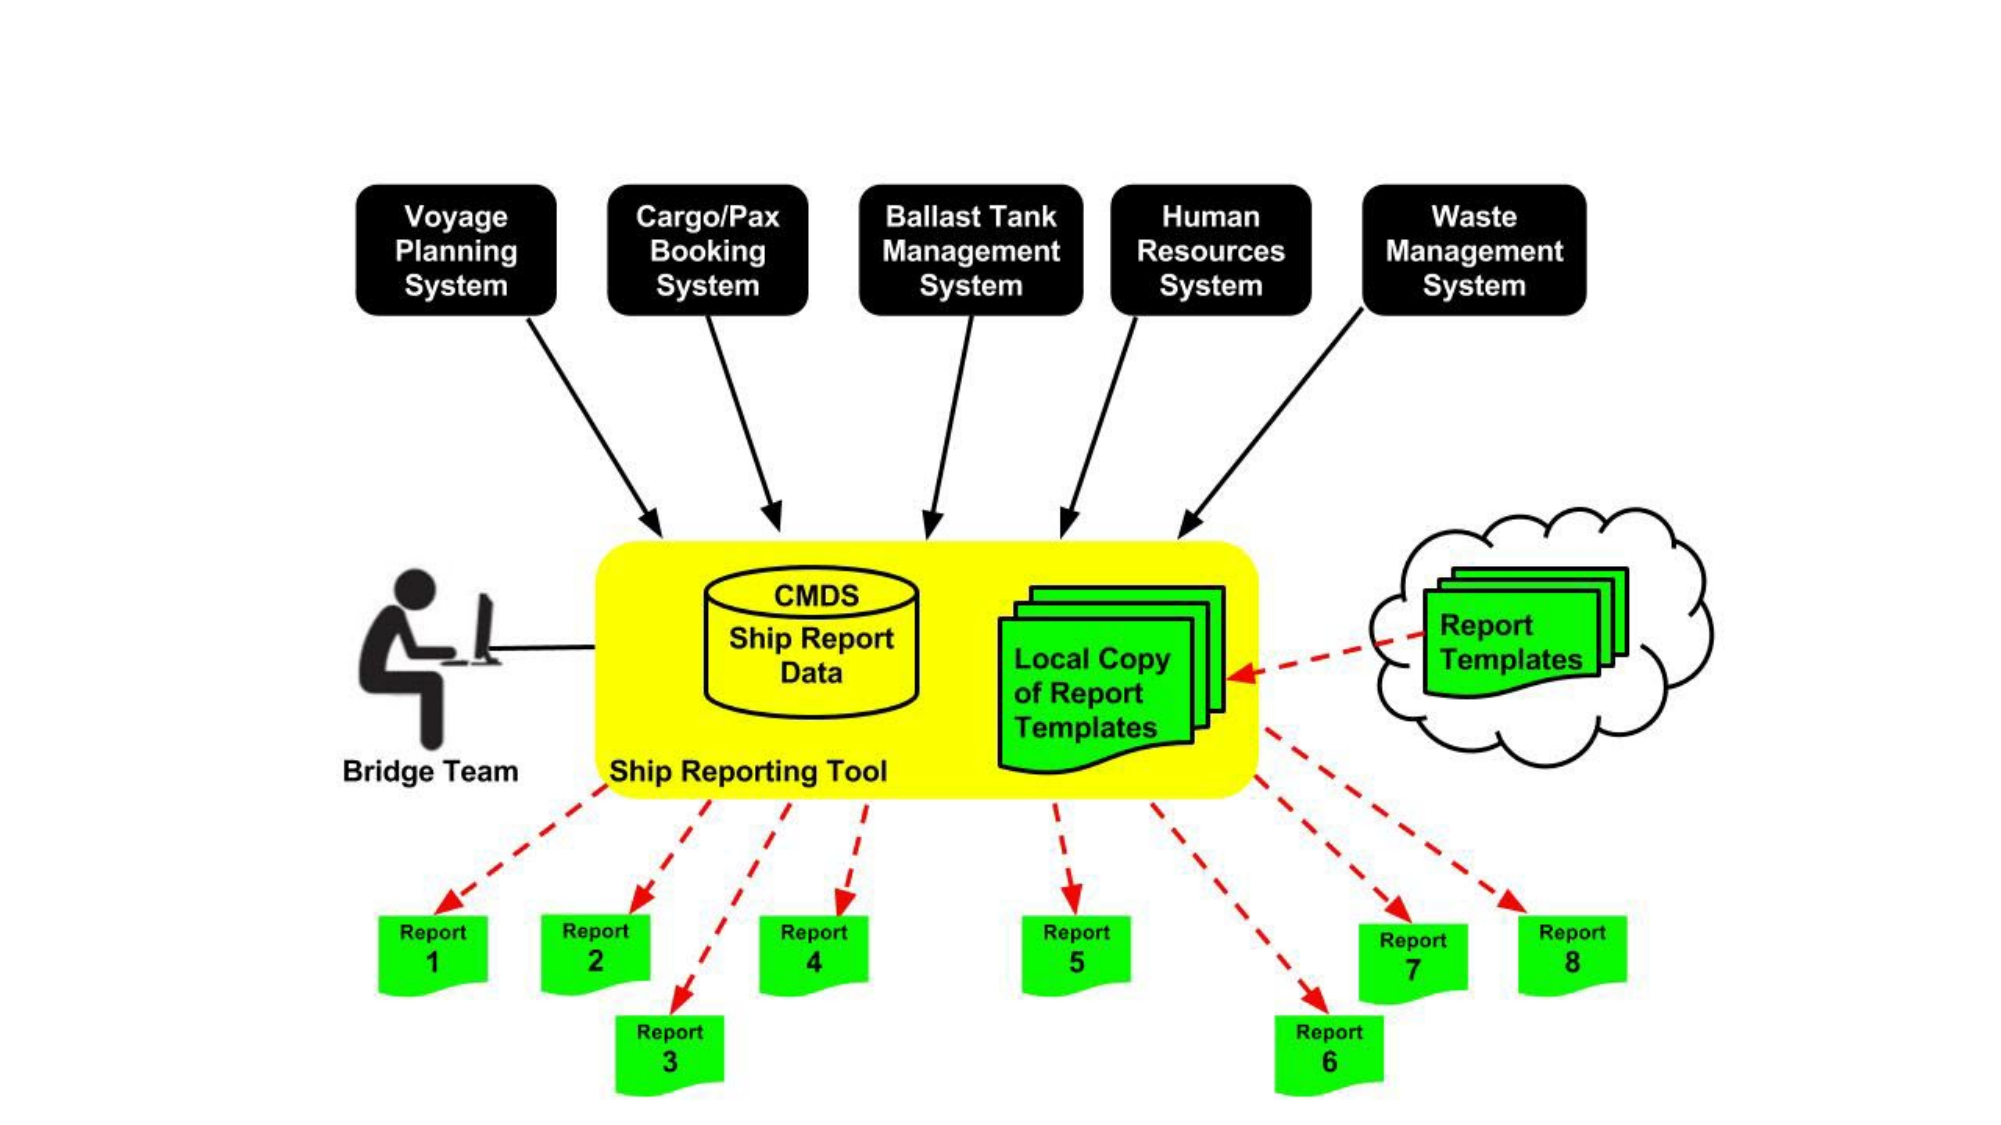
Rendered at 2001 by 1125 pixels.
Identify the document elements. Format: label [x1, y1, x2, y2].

picture [249, 0, 1750, 1125]
